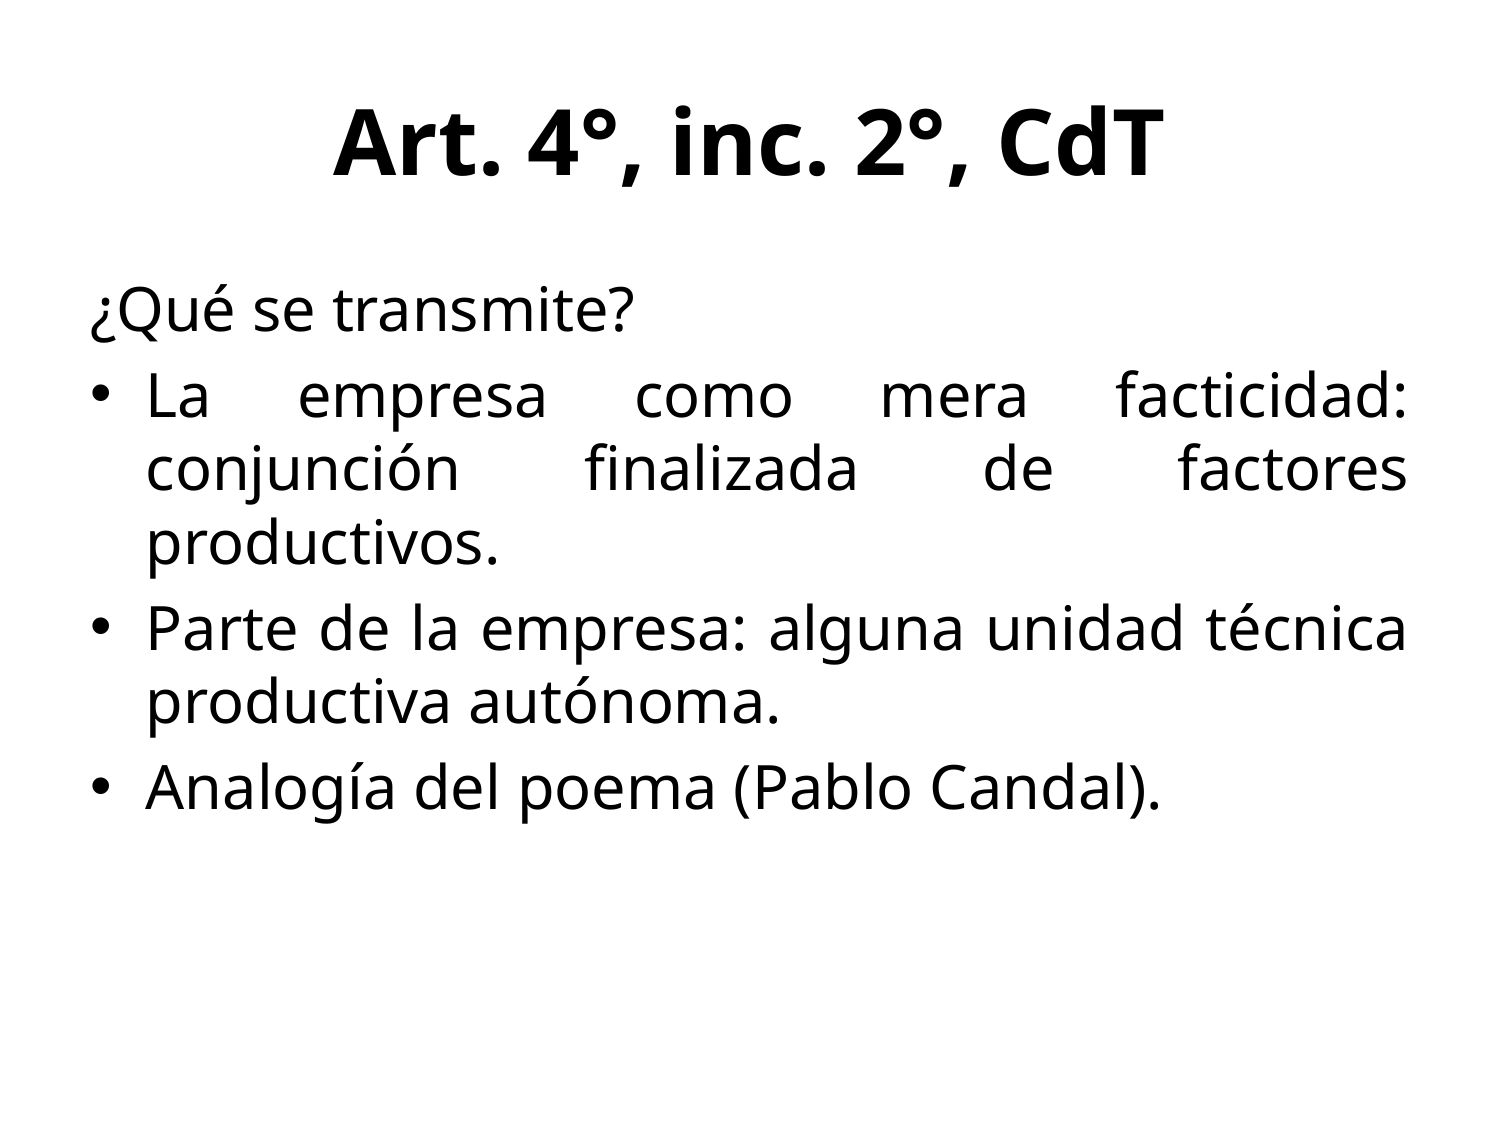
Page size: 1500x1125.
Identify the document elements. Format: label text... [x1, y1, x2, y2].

list ¿Qué se transmite? La empresa como mera facticidad: conjunción finalizada de factores productivos. Parte de la empresa: alguna unidad técnica productiva autónoma. Analogía del poema (Pablo Candal). [74, 262, 1426, 1006]
title Art. 4°, inc. 2°, CdT [74, 44, 1426, 233]
